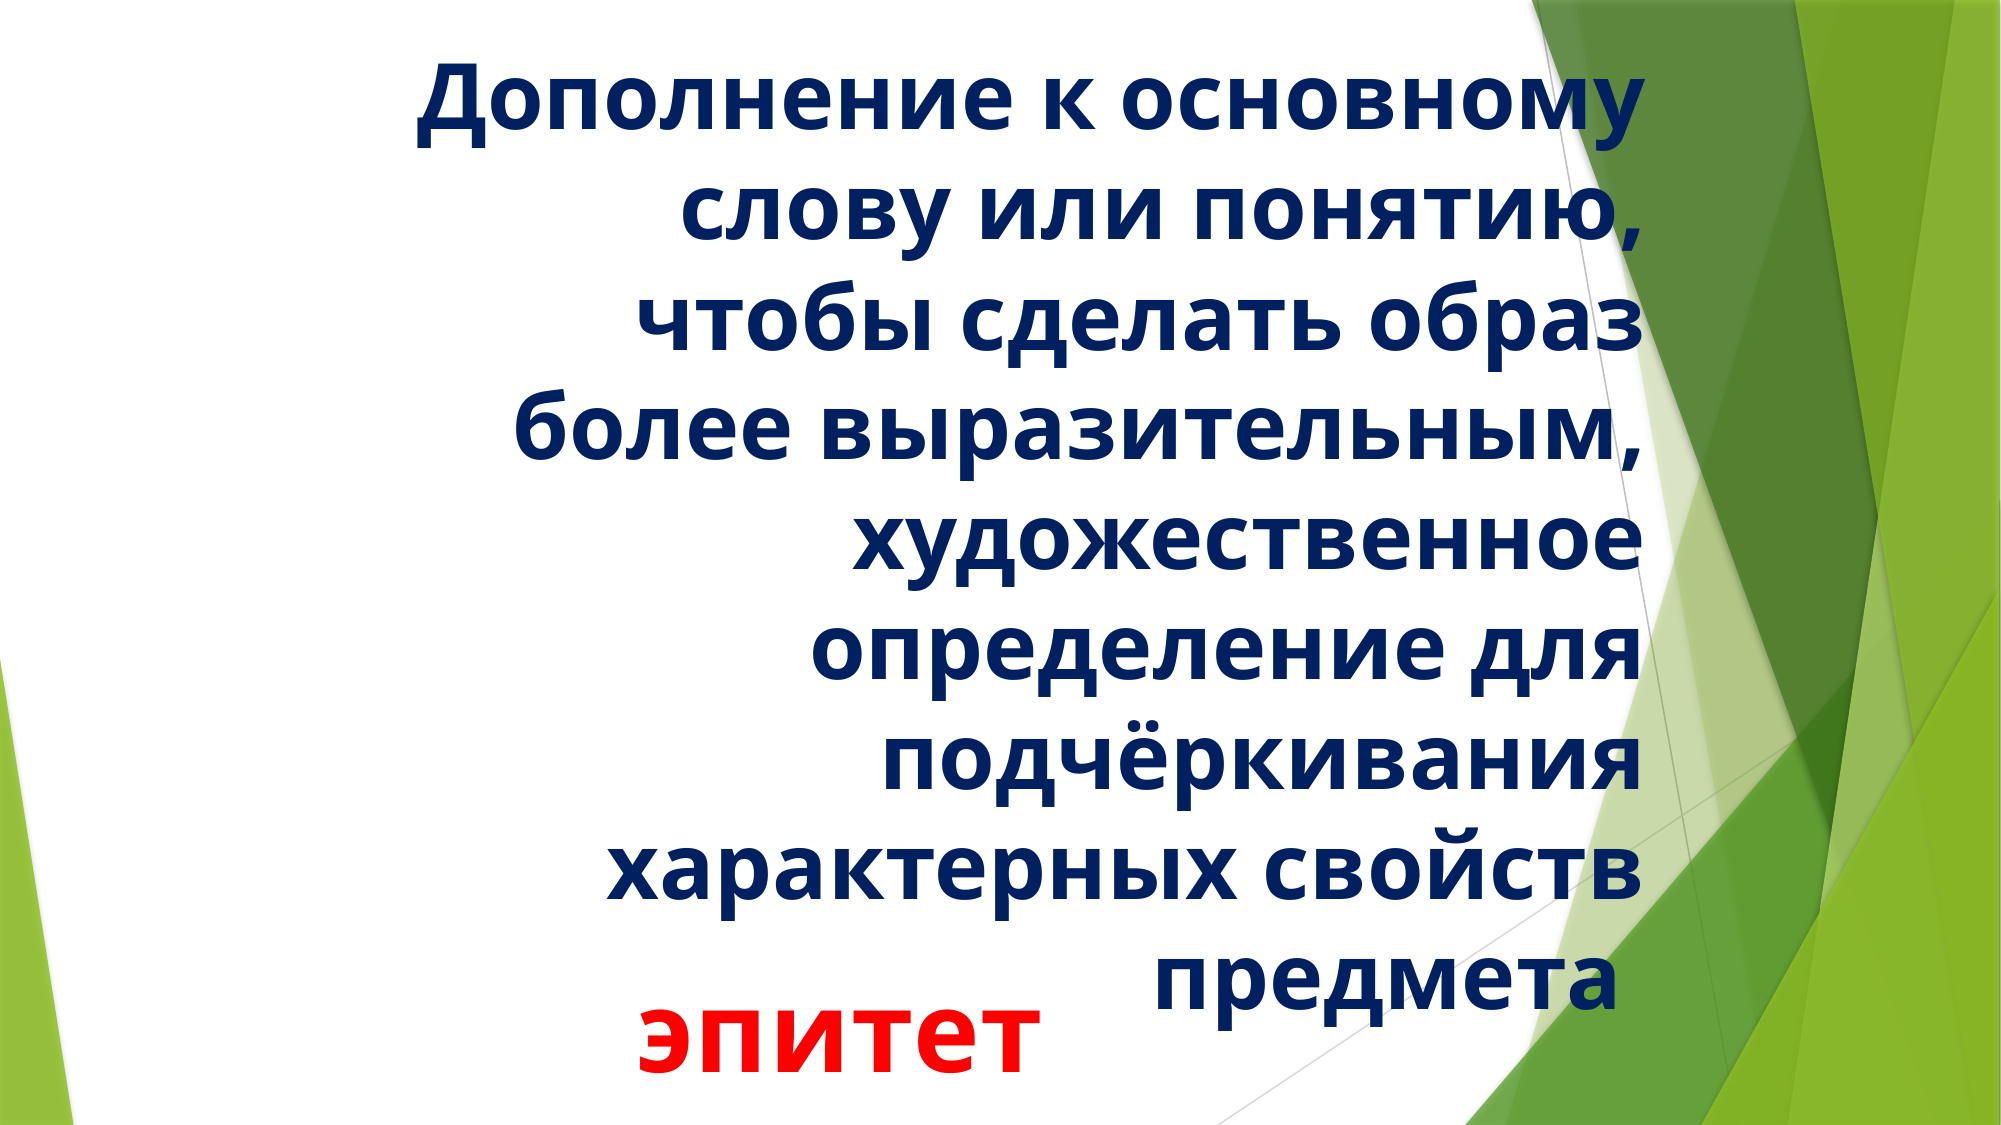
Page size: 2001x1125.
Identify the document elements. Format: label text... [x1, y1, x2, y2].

text_box Дополнение к основному слову или понятию, чтобы сделать образ более выразительным, художественное определение для подчёркивания характерных свойств предмета [362, 30, 1662, 1036]
text_box эпитет [621, 952, 1059, 1103]
